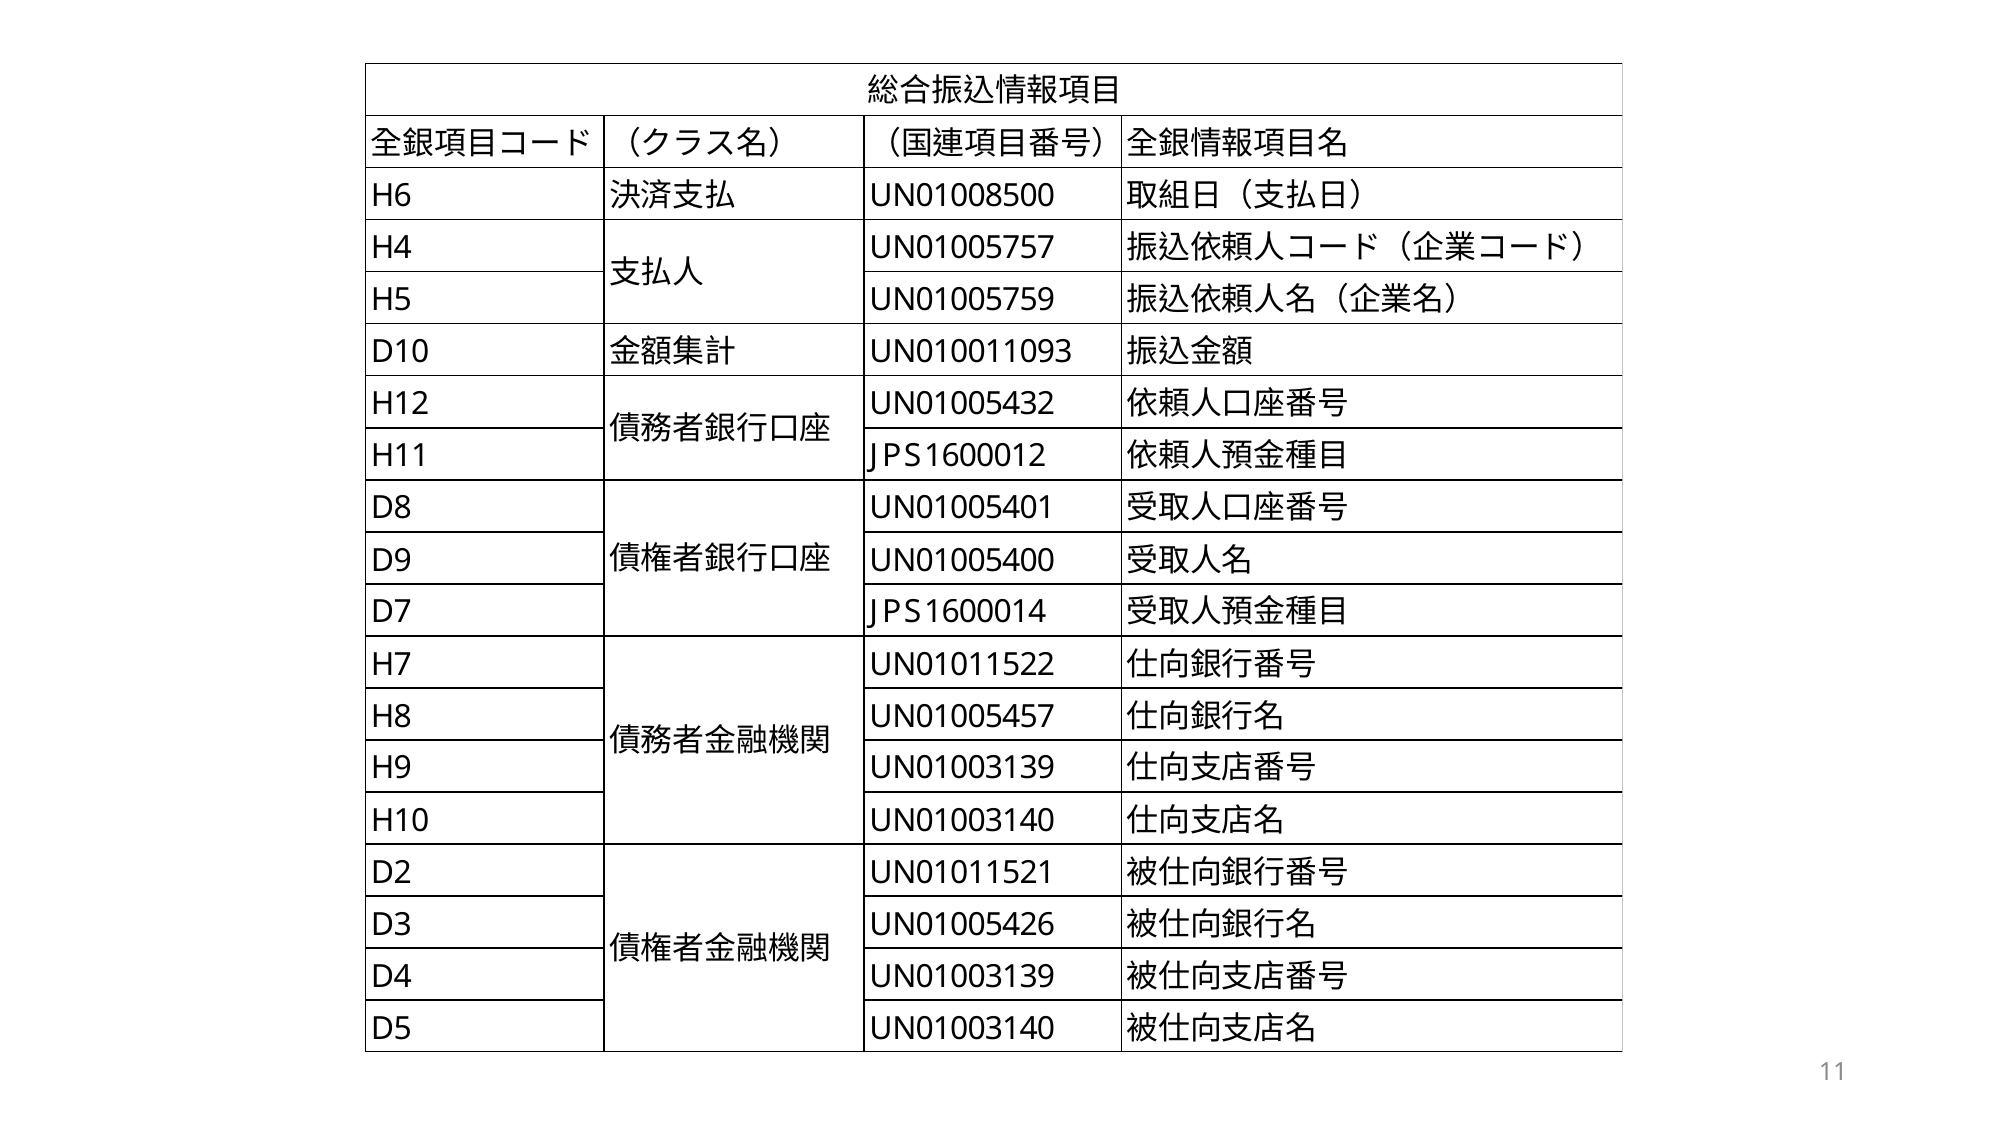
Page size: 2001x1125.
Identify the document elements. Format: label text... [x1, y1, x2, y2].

slide_number 11 [1412, 1042, 1863, 1103]
picture [365, 62, 1624, 1053]
